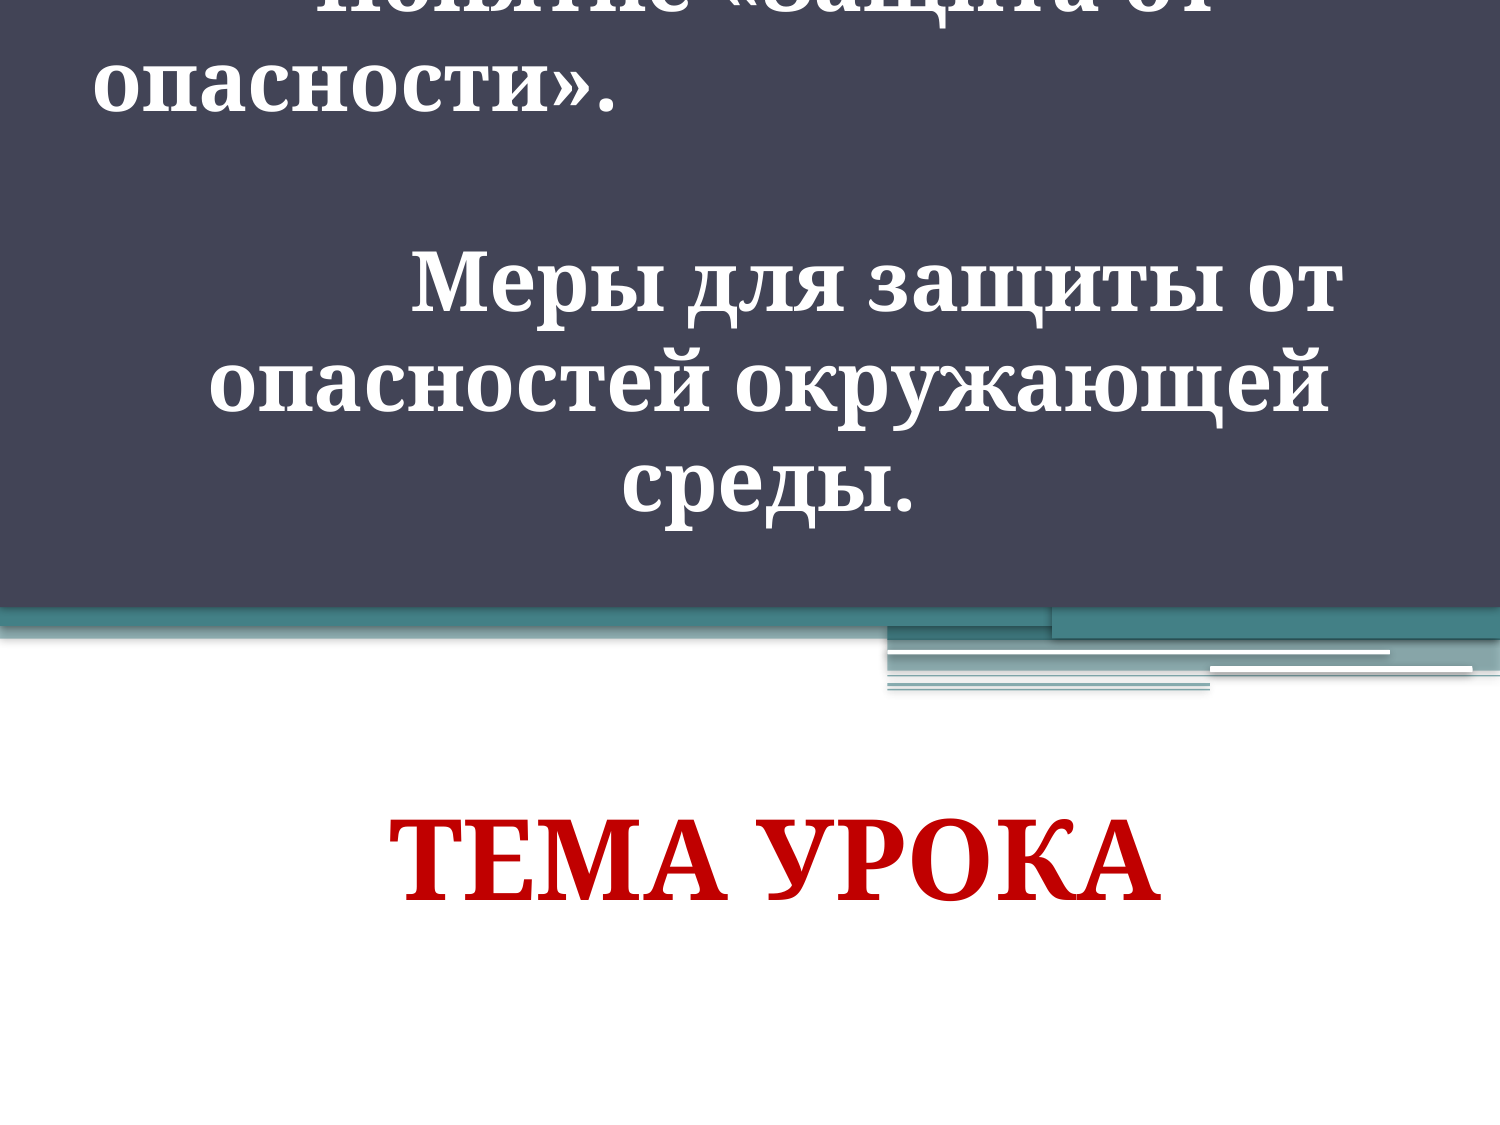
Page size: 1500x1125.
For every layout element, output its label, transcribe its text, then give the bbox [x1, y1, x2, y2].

title Понятие «Защита от опасности». Меры для защиты от опасностей окружающей среды. [75, 394, 1463, 636]
subtitle ТЕМА УРОКА [75, 639, 1465, 928]
